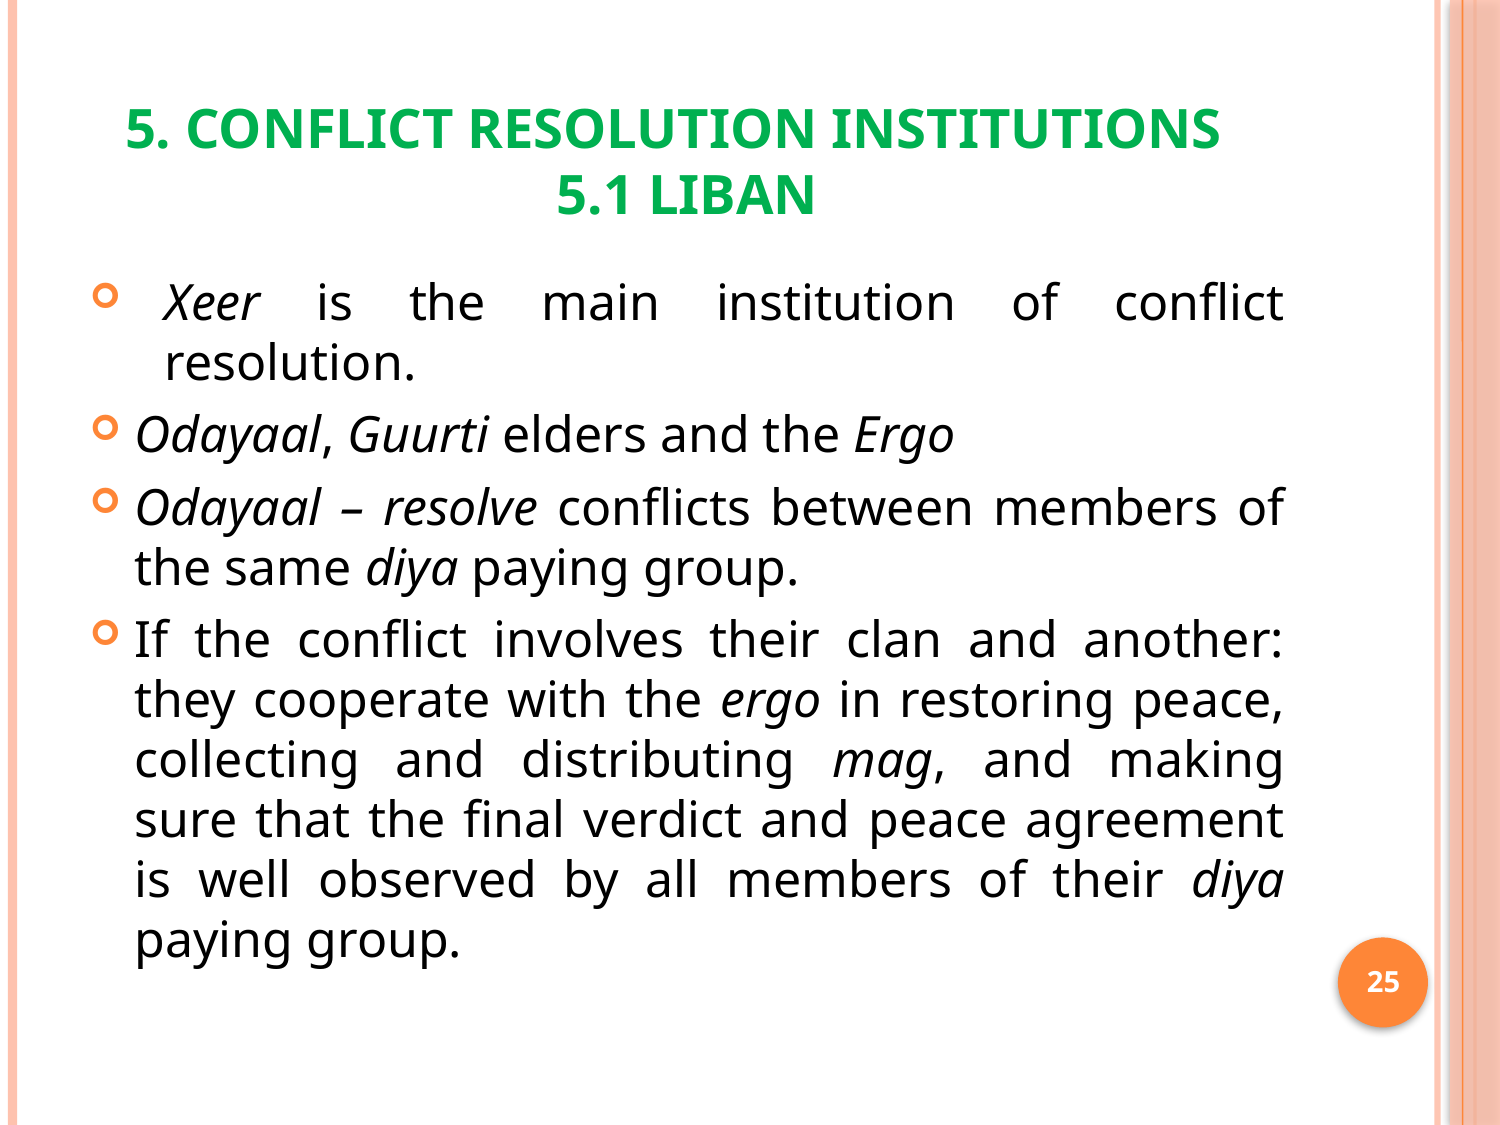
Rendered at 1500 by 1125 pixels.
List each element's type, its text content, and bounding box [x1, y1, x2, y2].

slide_number 25 [1333, 940, 1434, 1027]
title 5. Conflict Resolution Institutions 5.1 Liban [75, 45, 1300, 233]
list Xeer is the main institution of conflict resolution. Odayaal, Guurti elders and the Ergo Odayaal – resolve conflicts between members of the same diya paying group. If the conflict involves their clan and another: they cooperate with the ergo in restoring peace, collecting and distributing mag, and making sure that the final verdict and peace agreement is well observed by all members of their diya paying group. [75, 262, 1300, 1062]
